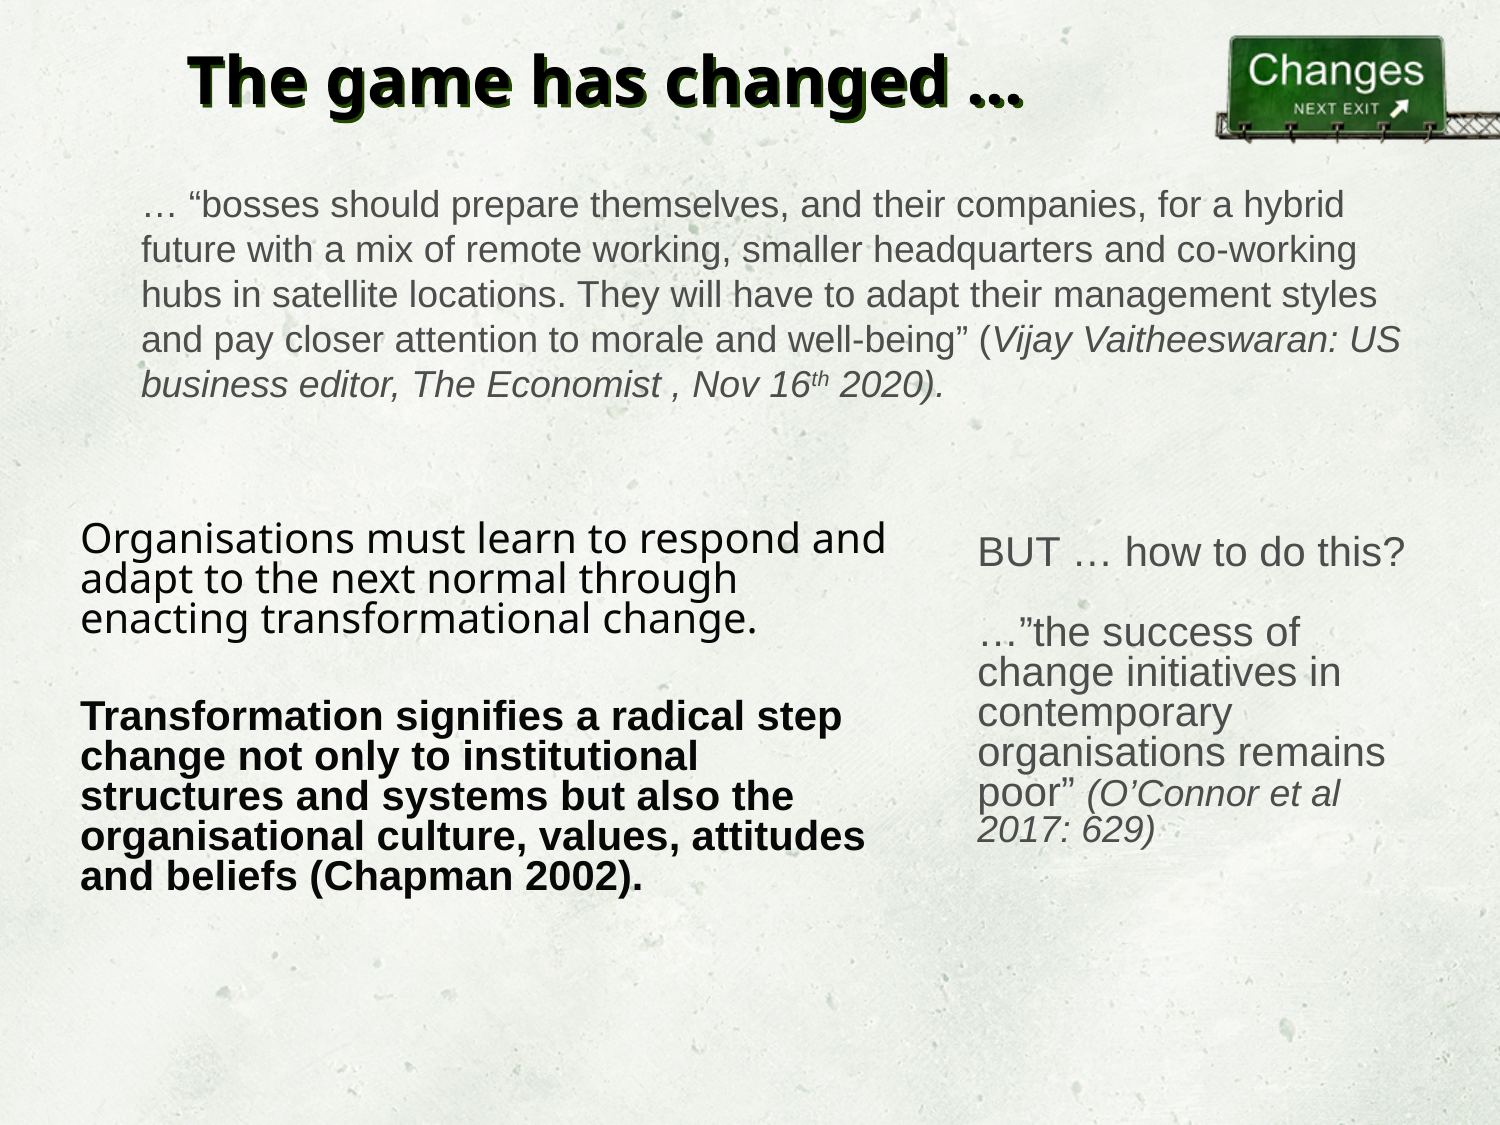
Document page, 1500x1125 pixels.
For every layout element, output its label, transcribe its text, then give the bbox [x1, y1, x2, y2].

text_box BUT … how to do this? …”the success of change initiatives in contemporary organisations remains poor” (O’Connor et al 2017: 629) [897, 527, 1441, 858]
list Organisations must learn to respond and adapt to the next normal through enacting transformational change. Transformation signifies a radical step change not only to institutional structures and systems but also the organisational culture, values, attitudes and beliefs (Chapman 2002). [64, 455, 916, 1024]
title The game has changed … [170, 18, 1141, 138]
text_box … “bosses should prepare themselves, and their companies, for a hybrid future with a mix of remote working, smaller headquarters and co-working hubs in satellite locations. They will have to adapt their management styles and pay closer attention to morale and well-being” (Vijay Vaitheeswaran: US business editor, The Economist , Nov 16th 2020). [126, 172, 1450, 458]
picture [0, 0, 1500, 1125]
